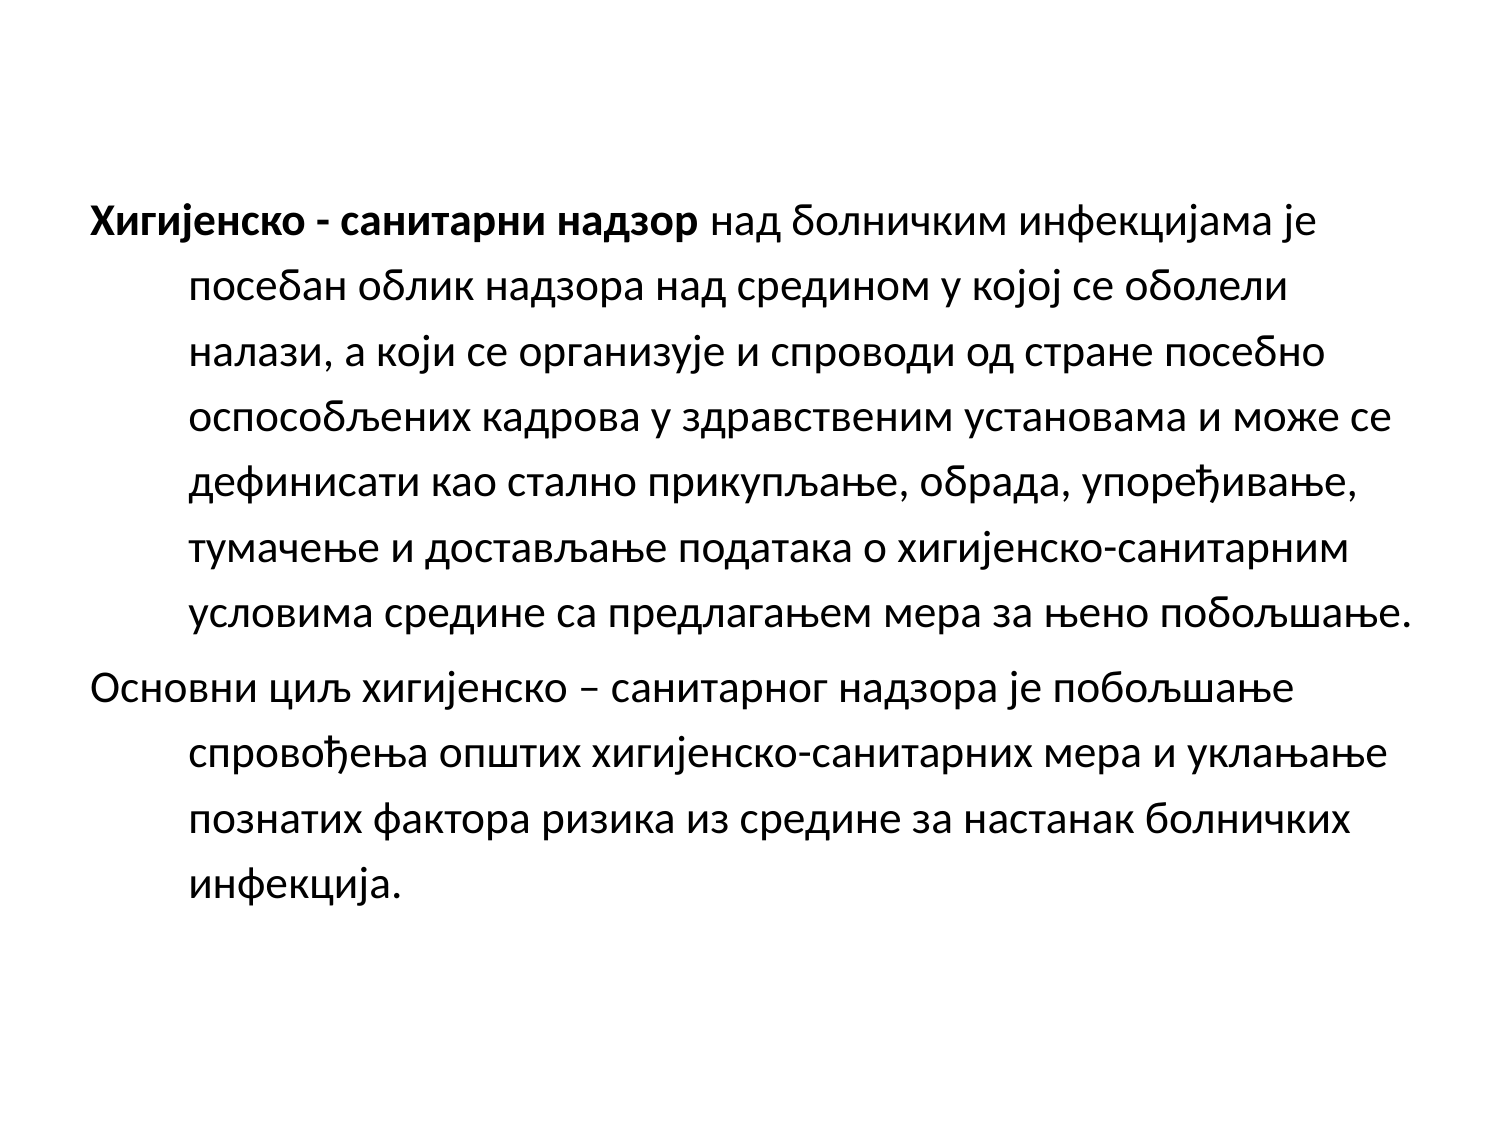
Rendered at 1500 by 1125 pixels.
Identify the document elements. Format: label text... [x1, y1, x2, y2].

list Хигијенско - санитарни надзор над болничким инфекцијама је посебан облик надзора над средином у којој се оболели налази, а који се организује и спроводи од стране посебно оспособљених кадрова у здравственим установама и може се дефинисати као стално прикупљање, обрада, упоређивање, тумачење и достављање података о хигијенско-санитарним условима средине са предлагањем мера за њено побољшање. Основни циљ хигијенско – санитарног надзора је побољшање спровођења општих хигијенско-санитарних мера и уклањање познатих фактора ризика из средине за настанак болничких инфекција. [75, 75, 1438, 938]
